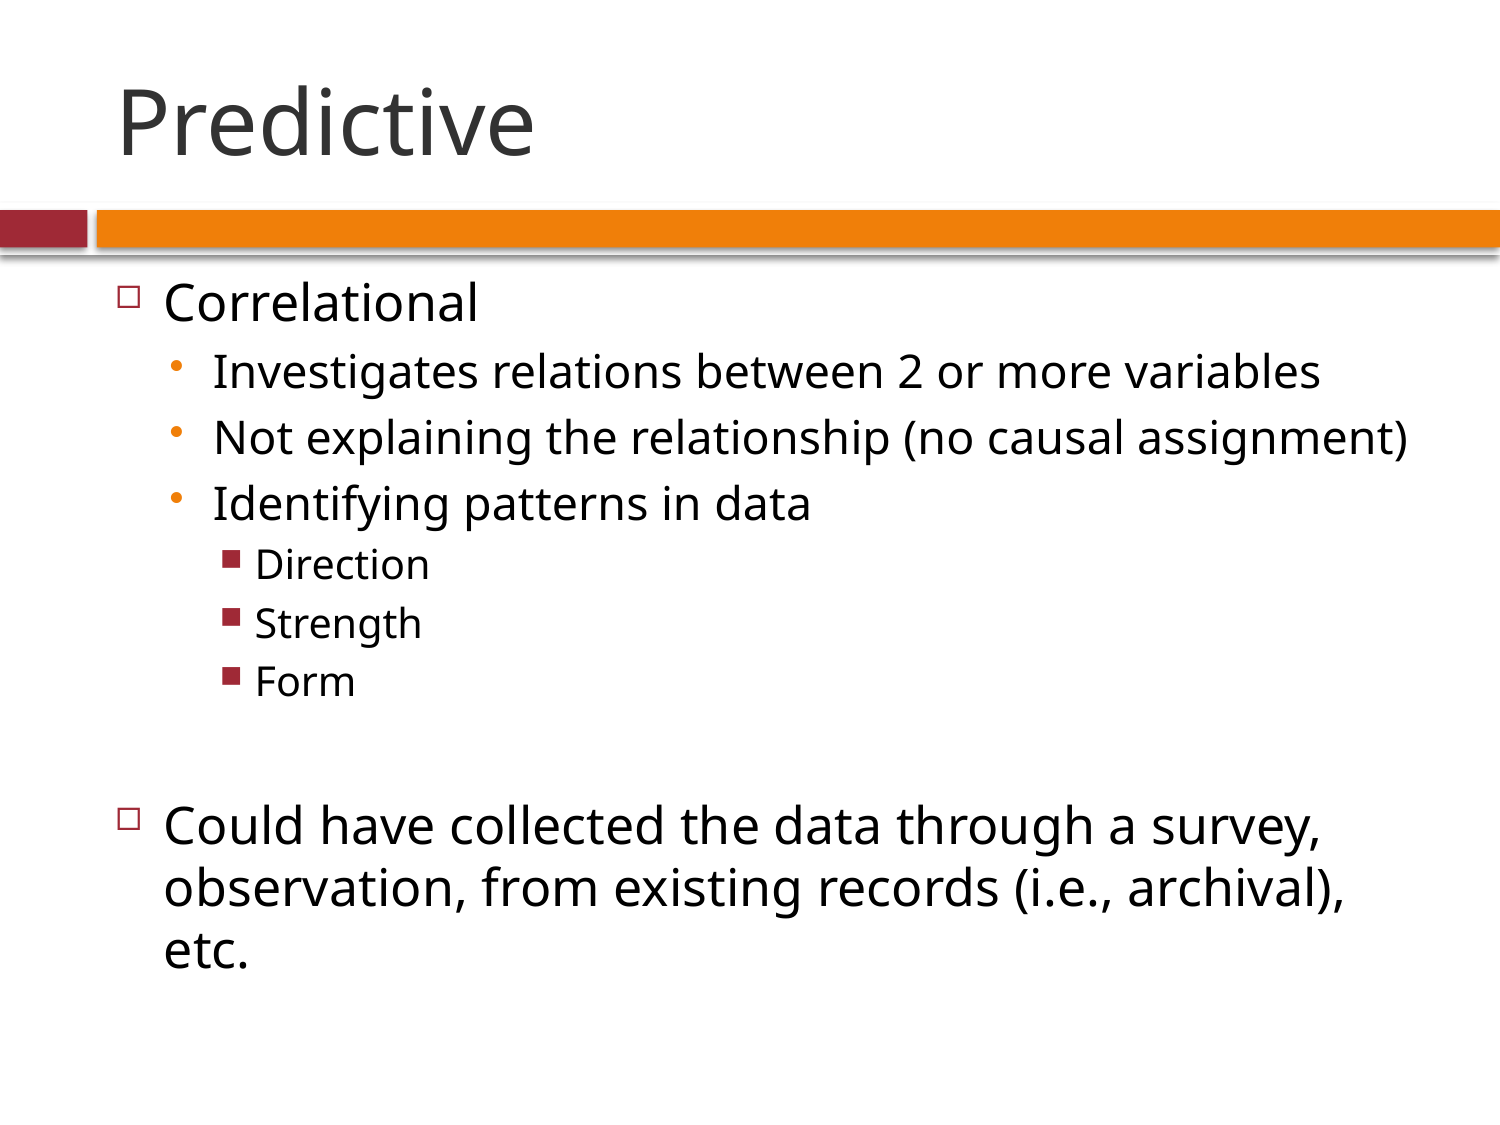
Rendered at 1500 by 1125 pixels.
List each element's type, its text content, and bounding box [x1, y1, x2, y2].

title Predictive [100, 37, 1438, 200]
list Correlational Investigates relations between 2 or more variables Not explaining the relationship (no causal assignment) Identifying patterns in data Direction Strength Form Could have collected the data through a survey, observation, from existing records (i.e., archival), etc. [100, 262, 1438, 1000]
